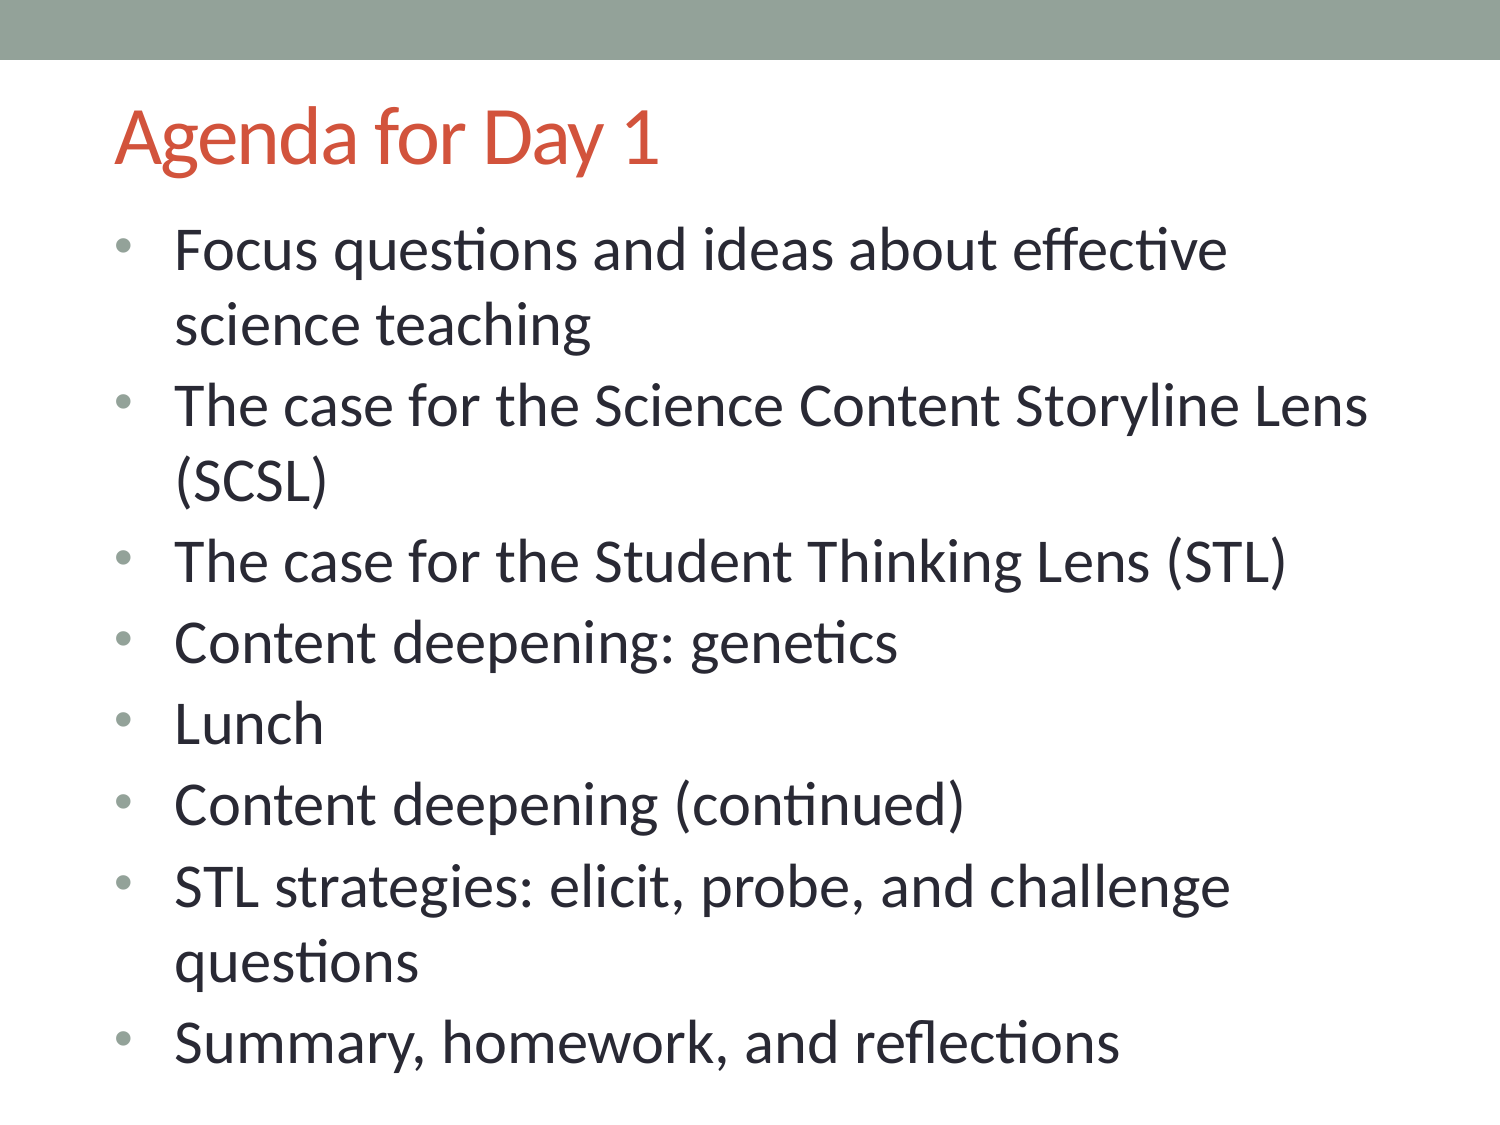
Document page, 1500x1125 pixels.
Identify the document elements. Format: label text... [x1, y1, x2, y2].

title Agenda for Day 1 [99, 50, 1313, 200]
list Focus questions and ideas about effective science teaching The case for the Science Content Storyline Lens (SCSL) The case for the Student Thinking Lens (STL) Content deepening: genetics Lunch Content deepening (continued) STL strategies: elicit, probe, and challenge questions Summary, homework, and reflections [99, 200, 1438, 1063]
